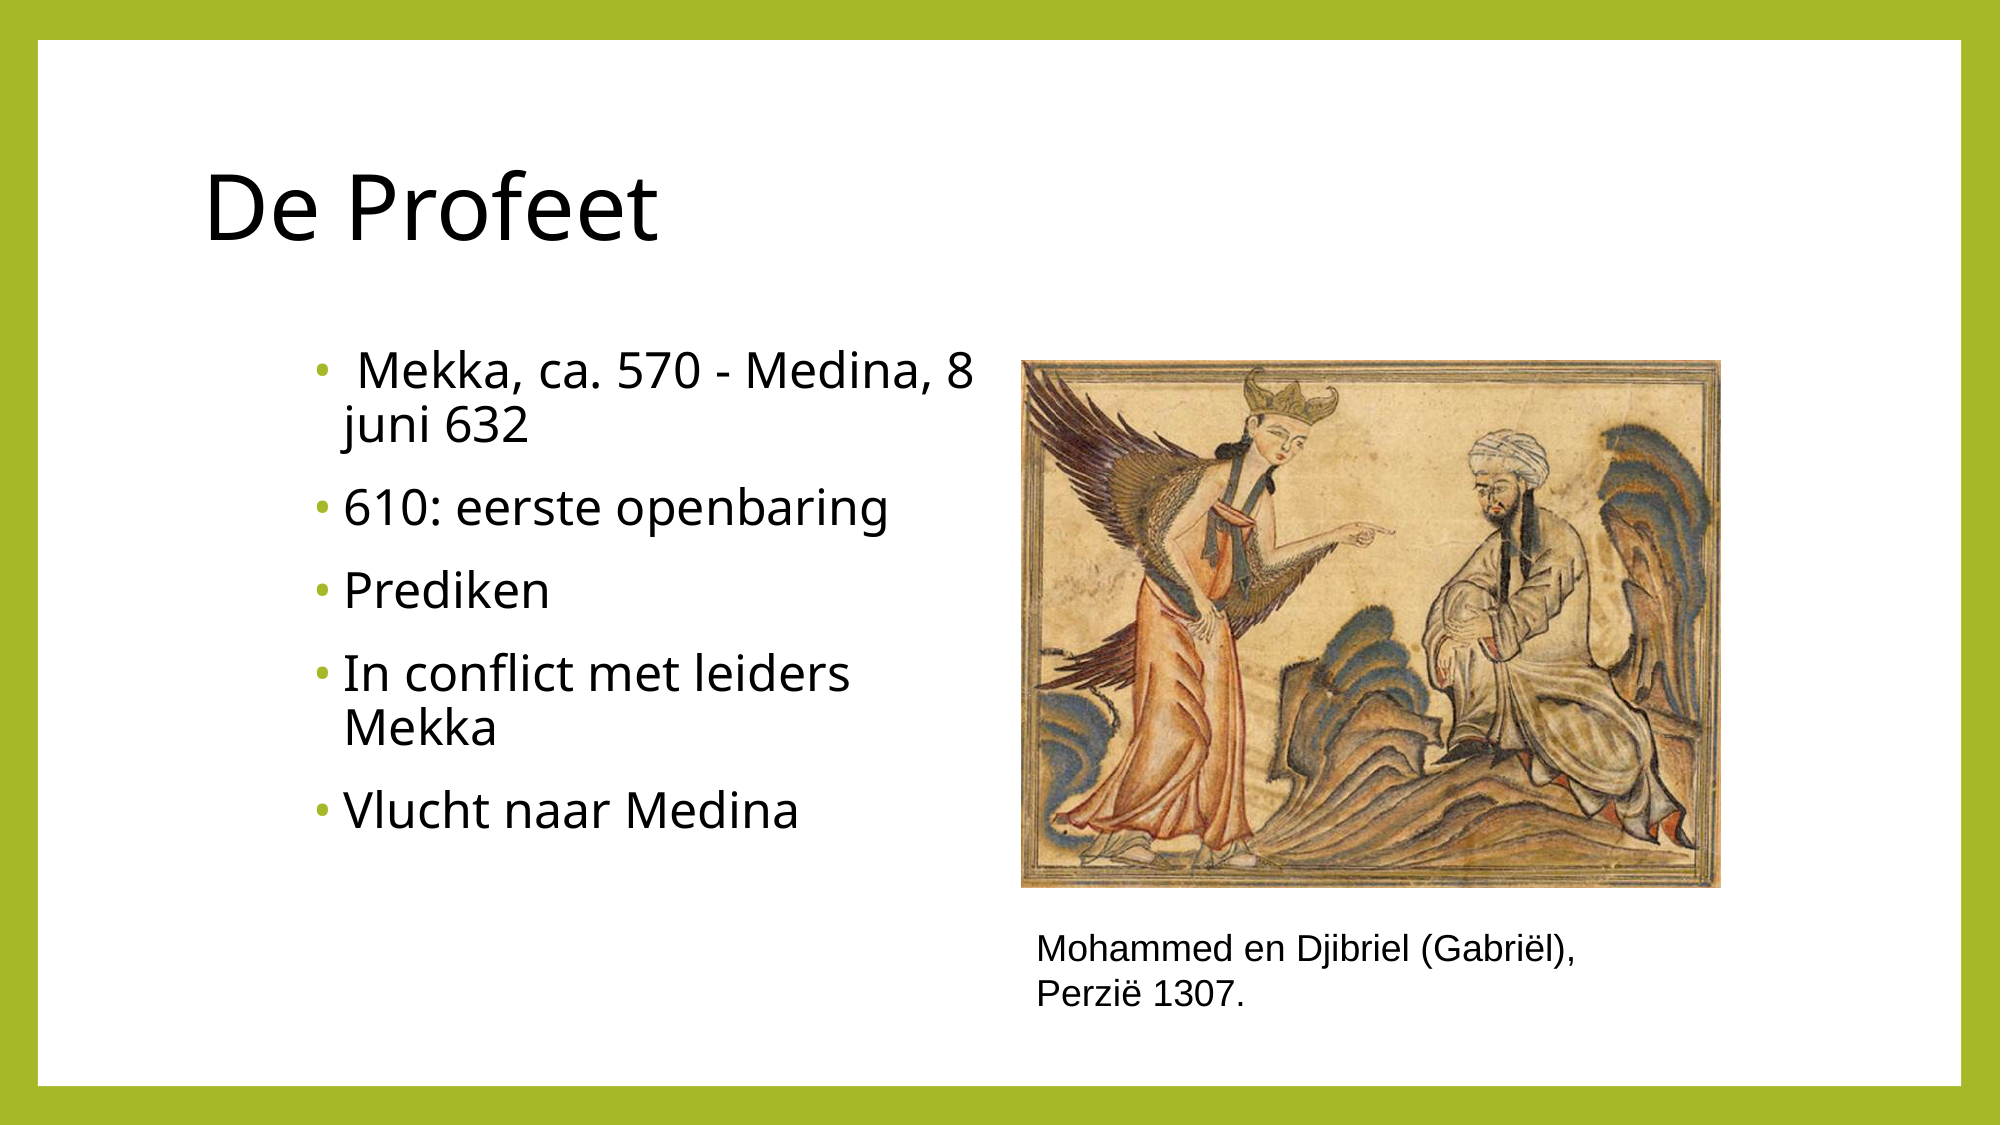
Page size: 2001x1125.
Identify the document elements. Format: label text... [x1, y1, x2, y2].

text_box Mohammed en Djibriel (Gabriël), Perzië 1307. [1021, 916, 1626, 1023]
title De Profeet [187, 99, 1808, 323]
list Mekka, ca. 570 - Medina, 8 juni 632 610: eerste openbaring Prediken In conflict met leiders Mekka Vlucht naar Medina [291, 337, 1022, 998]
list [1020, 360, 1721, 888]
